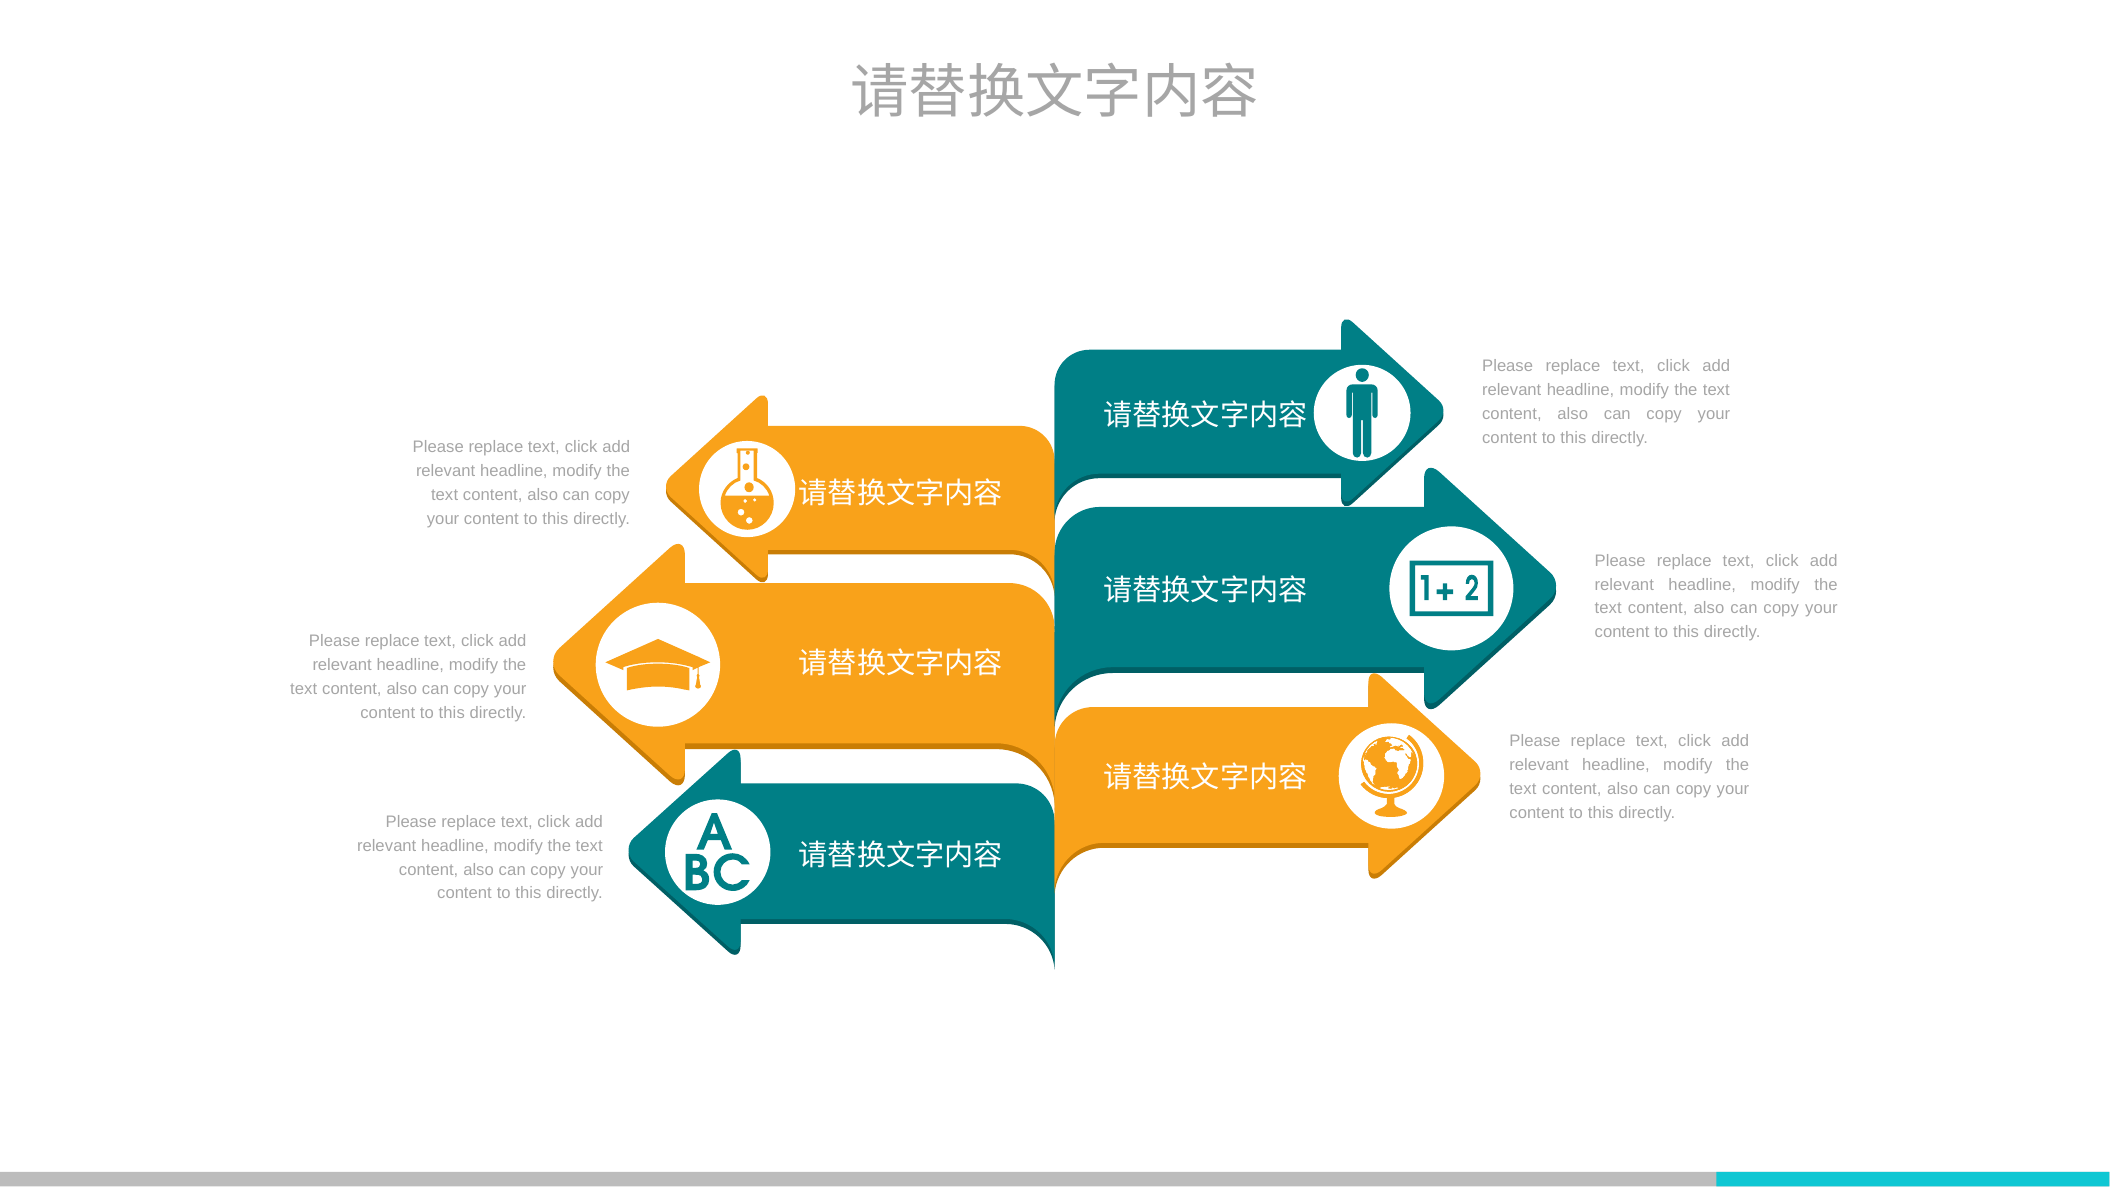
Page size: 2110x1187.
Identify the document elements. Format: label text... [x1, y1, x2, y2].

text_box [664, 392, 1054, 540]
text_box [1338, 723, 1445, 829]
text_box Please replace text, click add relevant headline, modify the text content, also can copy your content to this directly. [261, 615, 548, 733]
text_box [699, 440, 796, 538]
text_box Please replace text, click add relevant headline, modify the text content, also can copy your content to this directly. [1461, 340, 1752, 458]
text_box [1054, 316, 1446, 464]
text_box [1054, 464, 1559, 728]
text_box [1389, 526, 1514, 651]
text_box 请替换文字内容 [820, 32, 1289, 124]
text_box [1313, 364, 1411, 461]
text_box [1054, 728, 1483, 894]
text_box Please replace text, click add relevant headline, modify the text content, also can copy your content to this directly. [1573, 535, 1859, 652]
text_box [626, 804, 1055, 970]
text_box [595, 602, 721, 727]
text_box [551, 540, 1054, 804]
text_box Please replace text, click add relevant headline, modify the text content, also can copy your content to this directly. [373, 421, 652, 539]
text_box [664, 799, 771, 905]
text_box Please replace text, click add relevant headline, modify the text content, also can copy your content to this directly. [1488, 715, 1771, 833]
text_box Please replace text, click add relevant headline, modify the text content, also can copy your content to this directly. [319, 796, 625, 913]
